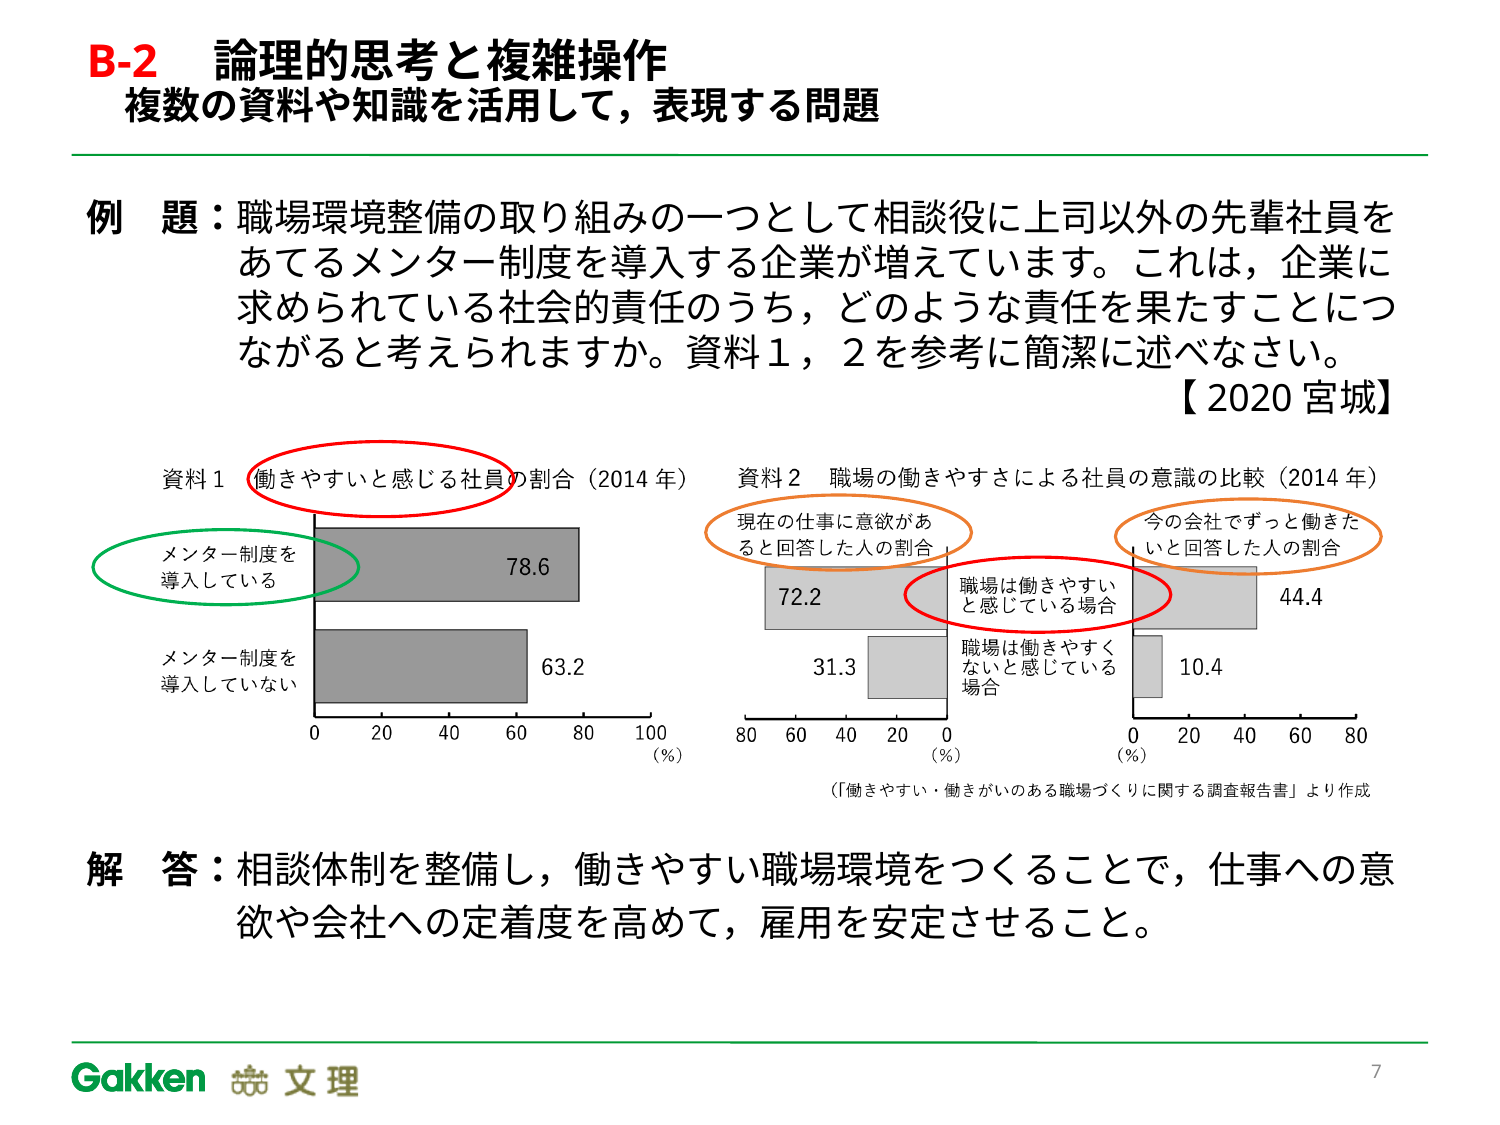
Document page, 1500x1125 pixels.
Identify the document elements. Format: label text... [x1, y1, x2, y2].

text_box 例 題：職場環境整備の取り組みの一つとして相談役に上司以外の先輩社員を あてるメンター制度を導入する企業が増えています。これは，企業に 求められている社会的責任のうち，どのような責任を果たすことにつ ながると考えられますか。資料１，２を参考に簡潔に述べなさい。 【2020宮城】 解 答：相談体制を整備し，働きやすい職場環境をつくることで，仕事への意 欲や会社への定着度を高めて，雇用を安定させること。 [71, 185, 1430, 1050]
picture [225, 1064, 379, 1099]
title B-2 論理的思考と複雑操作 複数の資料や知識を活用して，表現する問題 [71, 30, 1236, 136]
picture [71, 1062, 205, 1092]
chart [52, 443, 769, 643]
text_box [1377, 525, 1383, 548]
picture [159, 466, 1377, 798]
slide_number 7 [1059, 1050, 1397, 1103]
